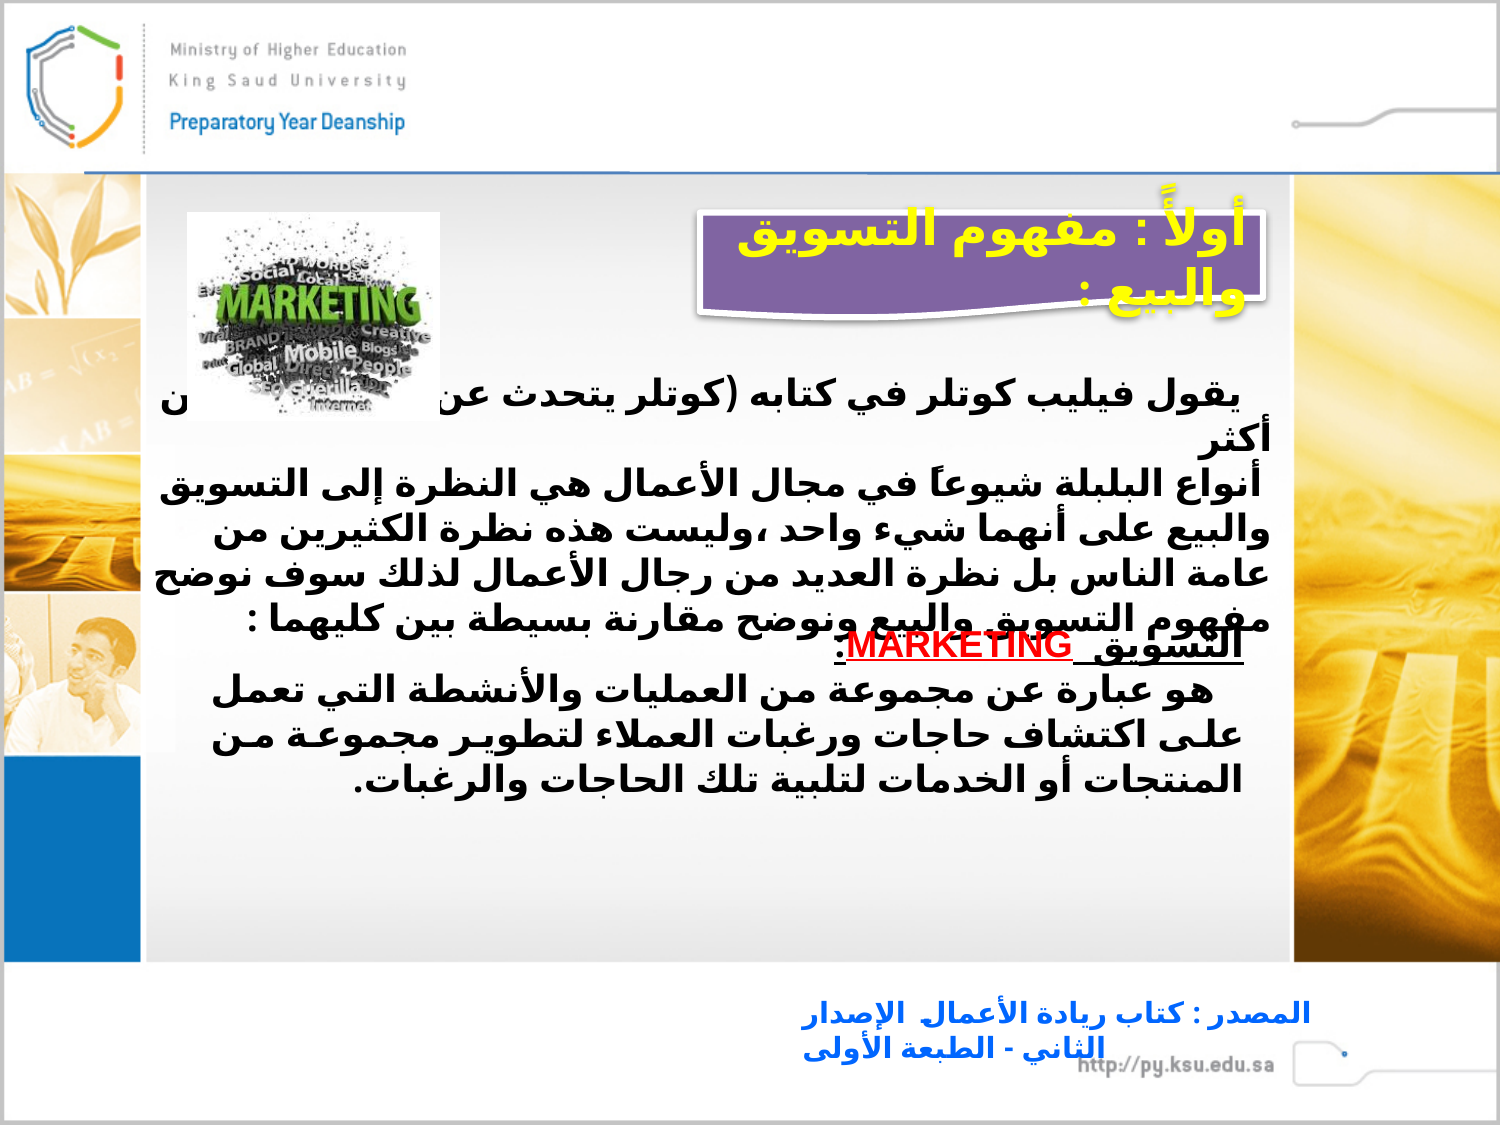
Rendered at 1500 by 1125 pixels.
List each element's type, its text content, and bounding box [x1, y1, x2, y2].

text_box المصدر : كتاب ريادة الأعمال الإصدار الثاني - الطبعة الأولى [787, 987, 1406, 1073]
text_box التسويق MARKETING: هو عبارة عن مجموعة من العمليات والأنشطة التي تعمل على اكتشاف حاجات ورغبات العملاء لتطوير مجموعة من المنتجات أو الخدمات لتلبية تلك الحاجات والرغبات. [195, 612, 1259, 853]
text_box يقول فيليب كوتلر في كتابه (كوتلر يتحدث عن التسويق) " من أكثر أنواع البلبلة شيوعاً في مجال الأعمال هي النظرة إلى التسويق والبيع على أنهما شيء واحد ،وليست هذه نظرة الكثيرين من عامة الناس بل نظرة العديد من رجال الأعمال لذلك سوف نوضح مفهوم التسويق والبيع ونوضح مقارنة بسيطة بين كليهما : [137, 361, 1287, 646]
text_box أولأً : مفهوم التسويق والبيع : [696, 209, 1267, 321]
picture [0, 0, 1500, 1125]
